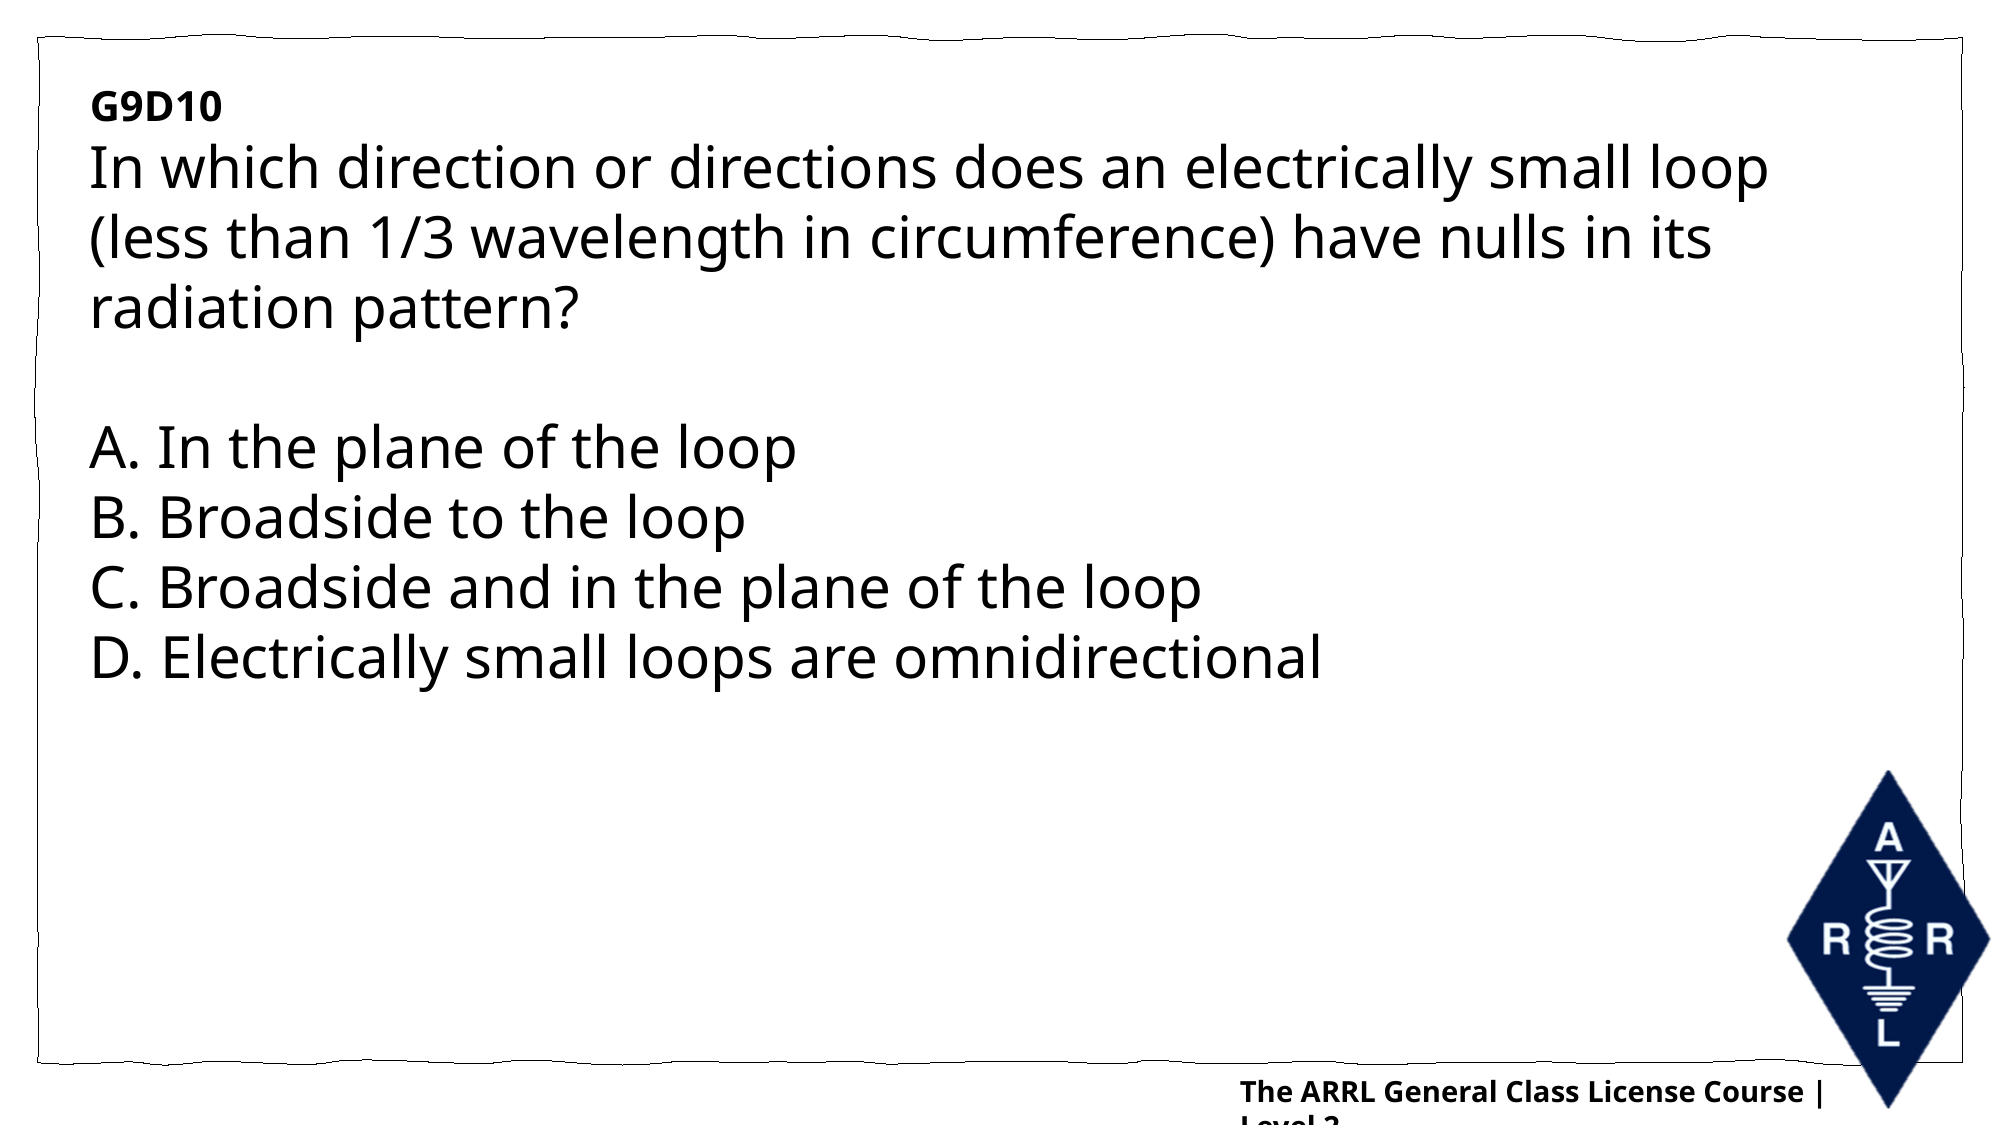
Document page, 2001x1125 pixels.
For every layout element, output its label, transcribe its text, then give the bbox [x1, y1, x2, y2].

picture [1773, 752, 1999, 1125]
text_box G9D10 In which direction or directions does an electrically small loop (less than 1/3 wavelength in circumference) have nulls in its radiation pattern? A. In the plane of the loop B. Broadside to the loop C. Broadside and in the plane of the loop D. Electrically small loops are omnidirectional [75, 72, 1850, 698]
